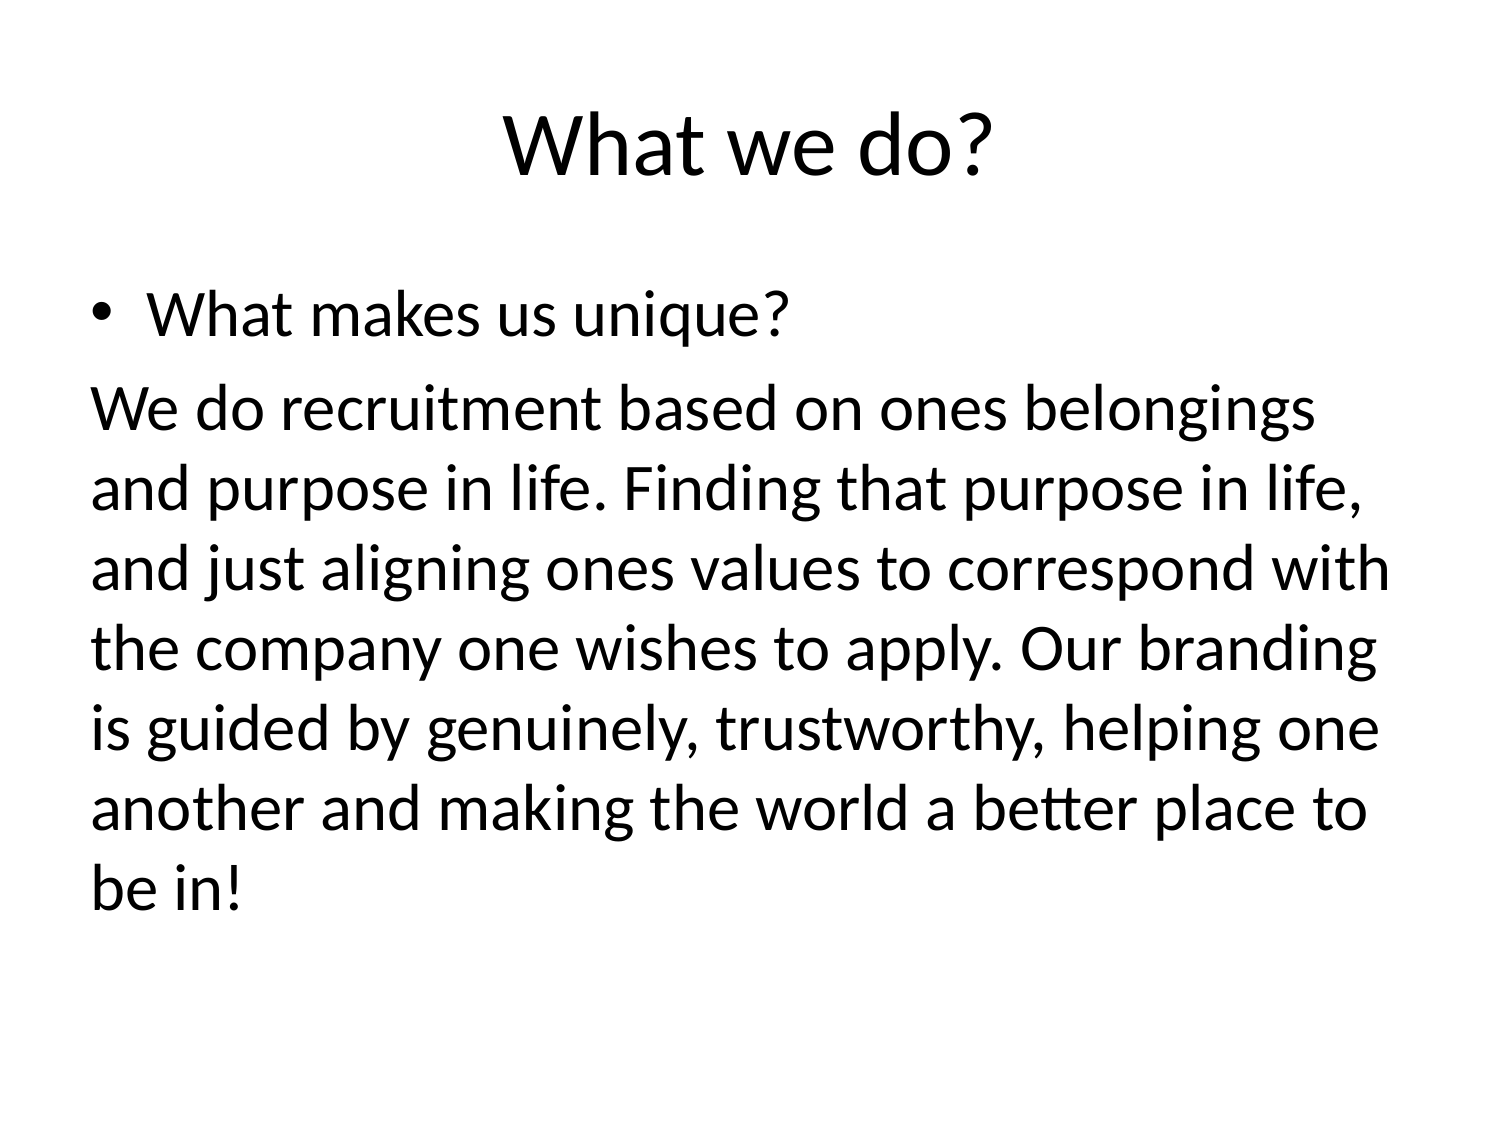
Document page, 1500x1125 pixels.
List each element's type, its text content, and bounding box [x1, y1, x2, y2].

list What makes us unique? We do recruitment based on ones belongings and purpose in life. Finding that purpose in life, and just aligning ones values to correspond with the company one wishes to apply. Our branding is guided by genuinely, trustworthy, helping one another and making the world a better place to be in! [75, 262, 1425, 1005]
title What we do? [75, 45, 1425, 233]
